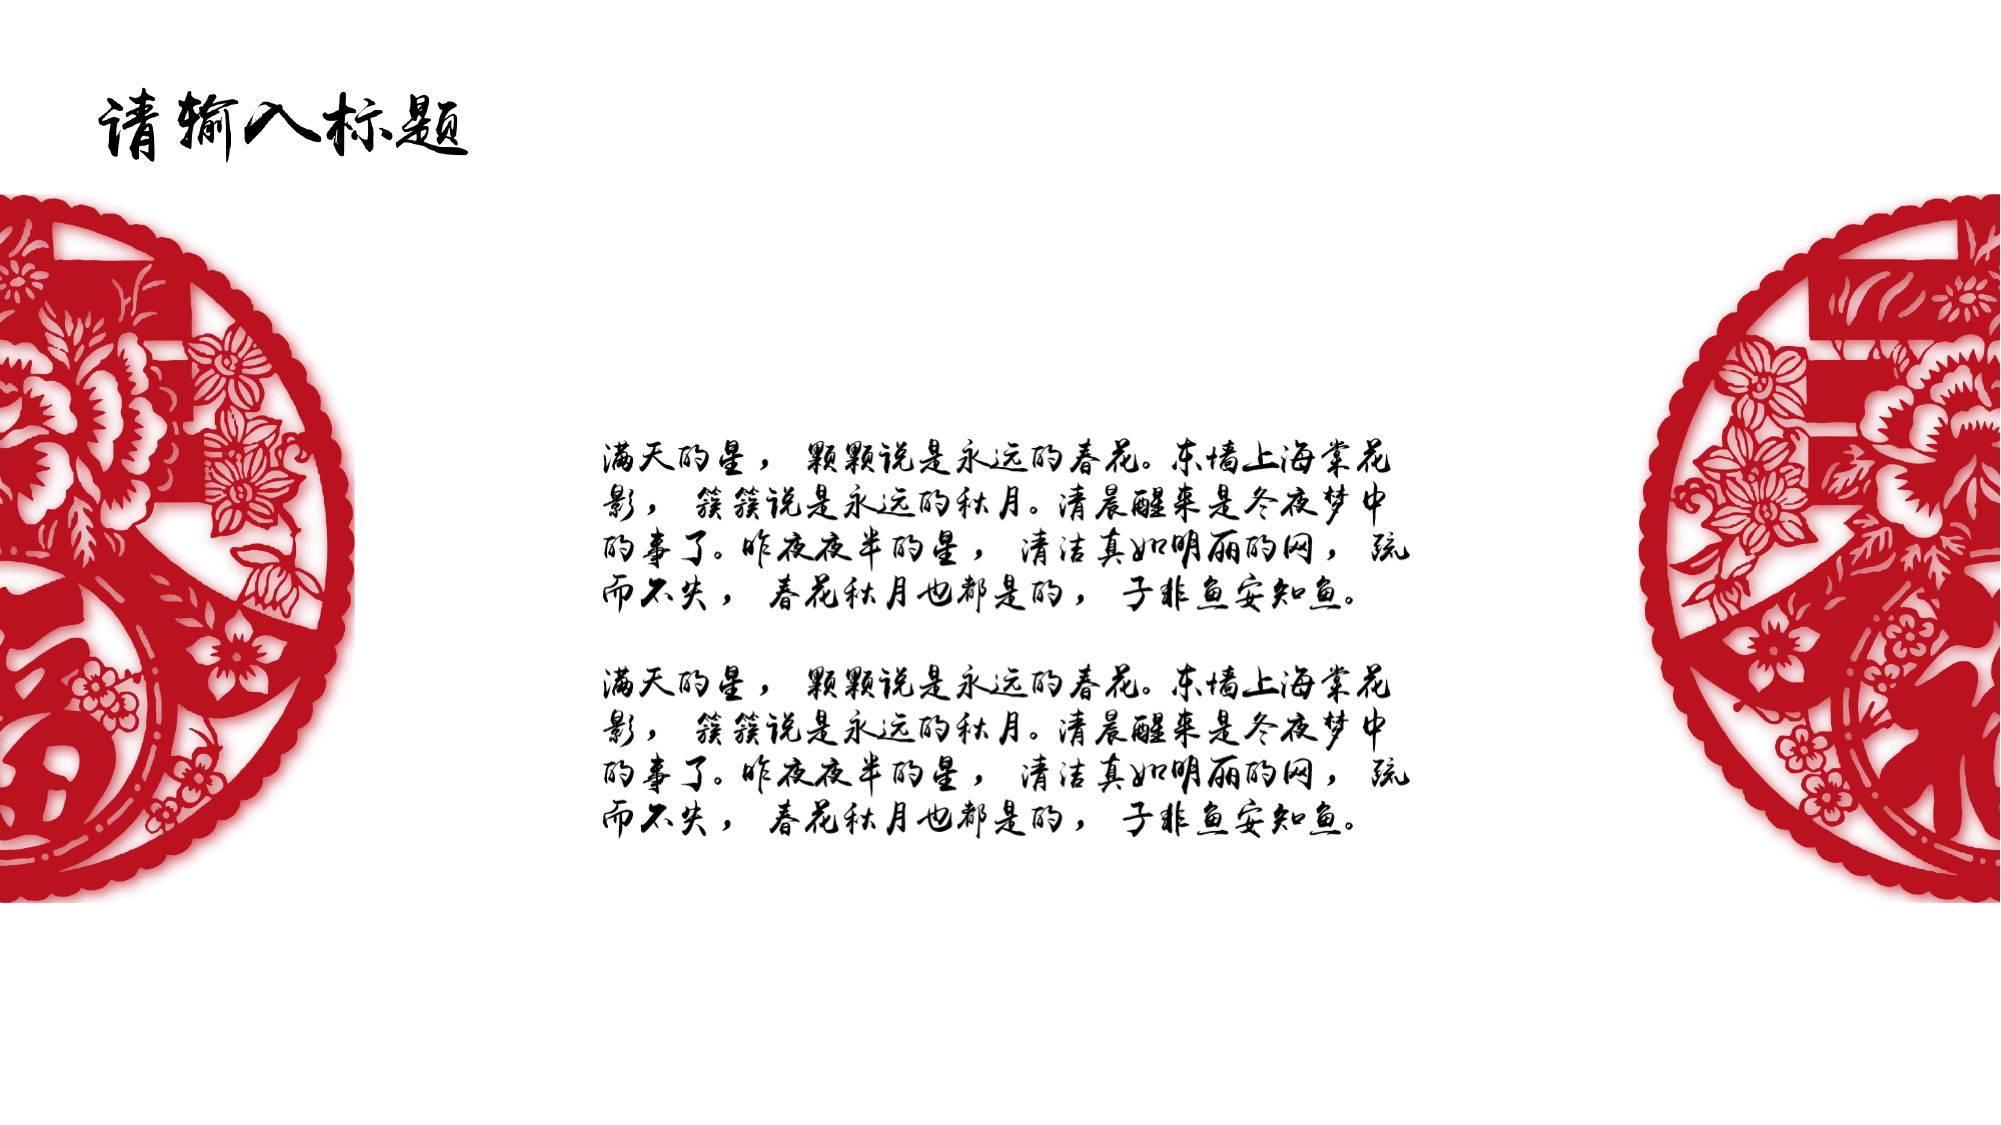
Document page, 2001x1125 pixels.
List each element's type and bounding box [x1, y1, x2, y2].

picture [577, 419, 1430, 895]
picture [1629, 171, 2000, 933]
picture [0, 50, 642, 933]
